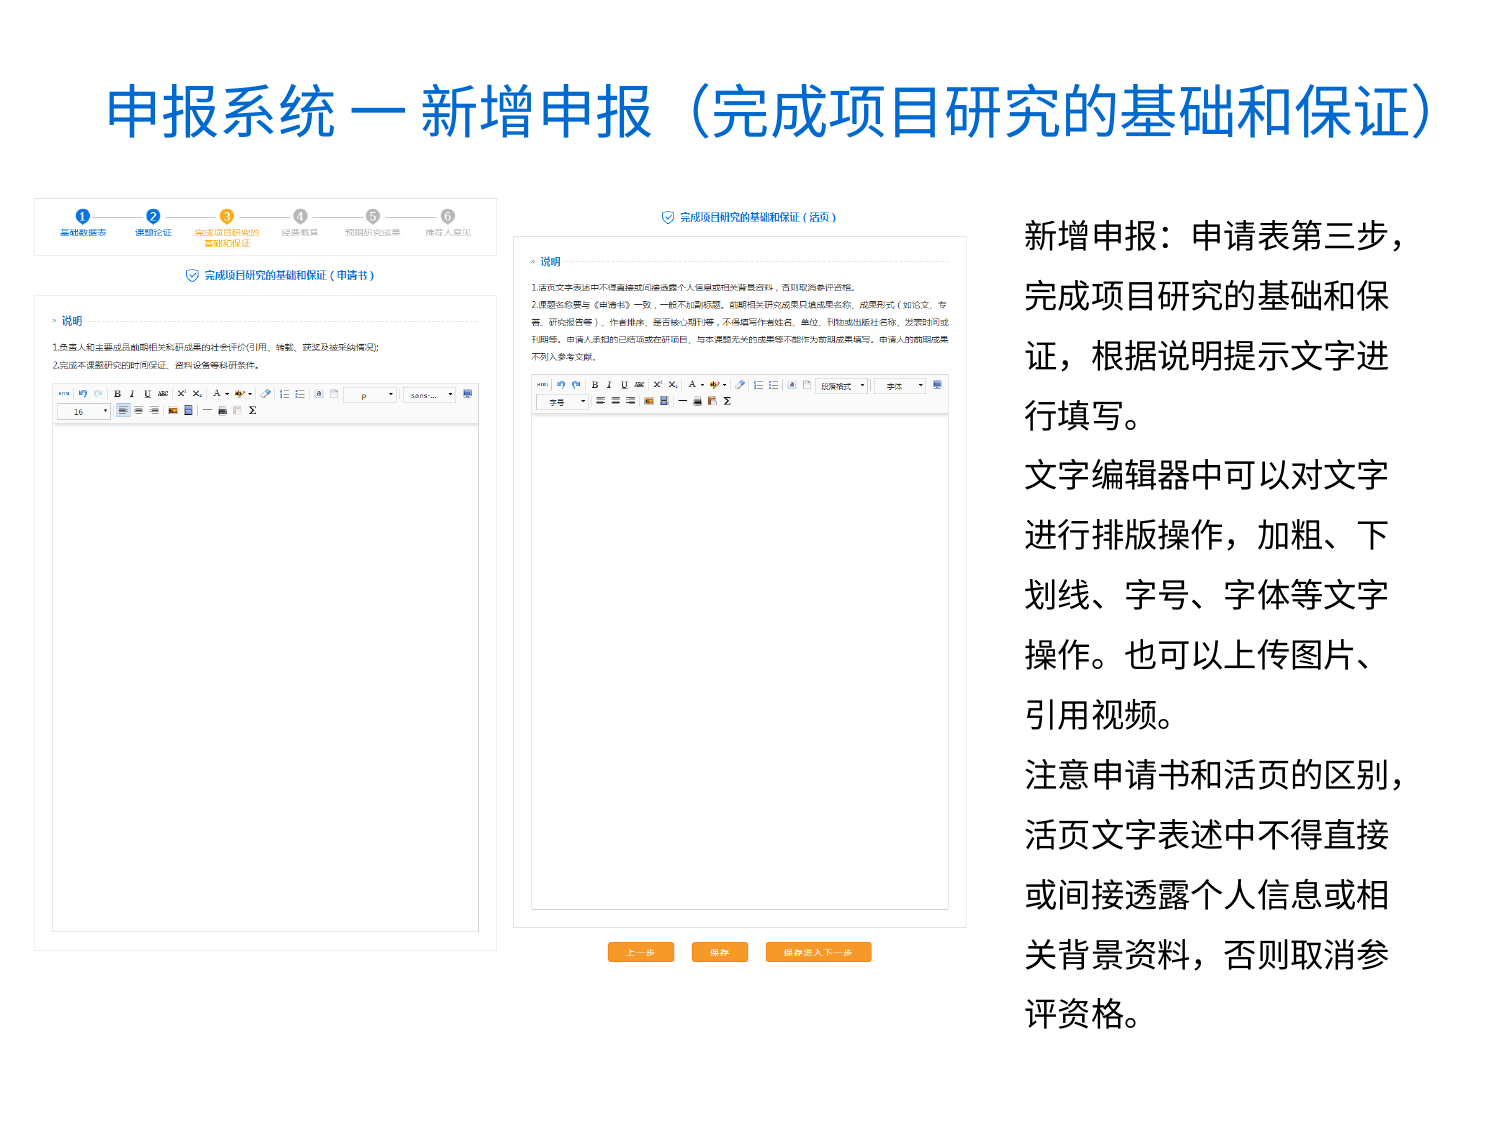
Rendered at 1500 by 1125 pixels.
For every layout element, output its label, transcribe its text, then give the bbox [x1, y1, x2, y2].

picture [513, 207, 968, 965]
picture [28, 189, 503, 957]
text_box 申报系统 一 新增申报（完成项目研究的基础和保证） [88, 67, 1485, 153]
text_box 新增申报：申请表第三步，完成项目研究的基础和保证，根据说明提示文字进行填写。 文字编辑器中可以对文字进行排版操作，加粗、下划线、字号、字体等文字操作。也可以上传图片、引用视频。 注意申请书和活页的区别，活页文字表述中不得直接或间接透露个人信息或相关背景资料，否则取消参评资格。 [1009, 187, 1436, 1041]
